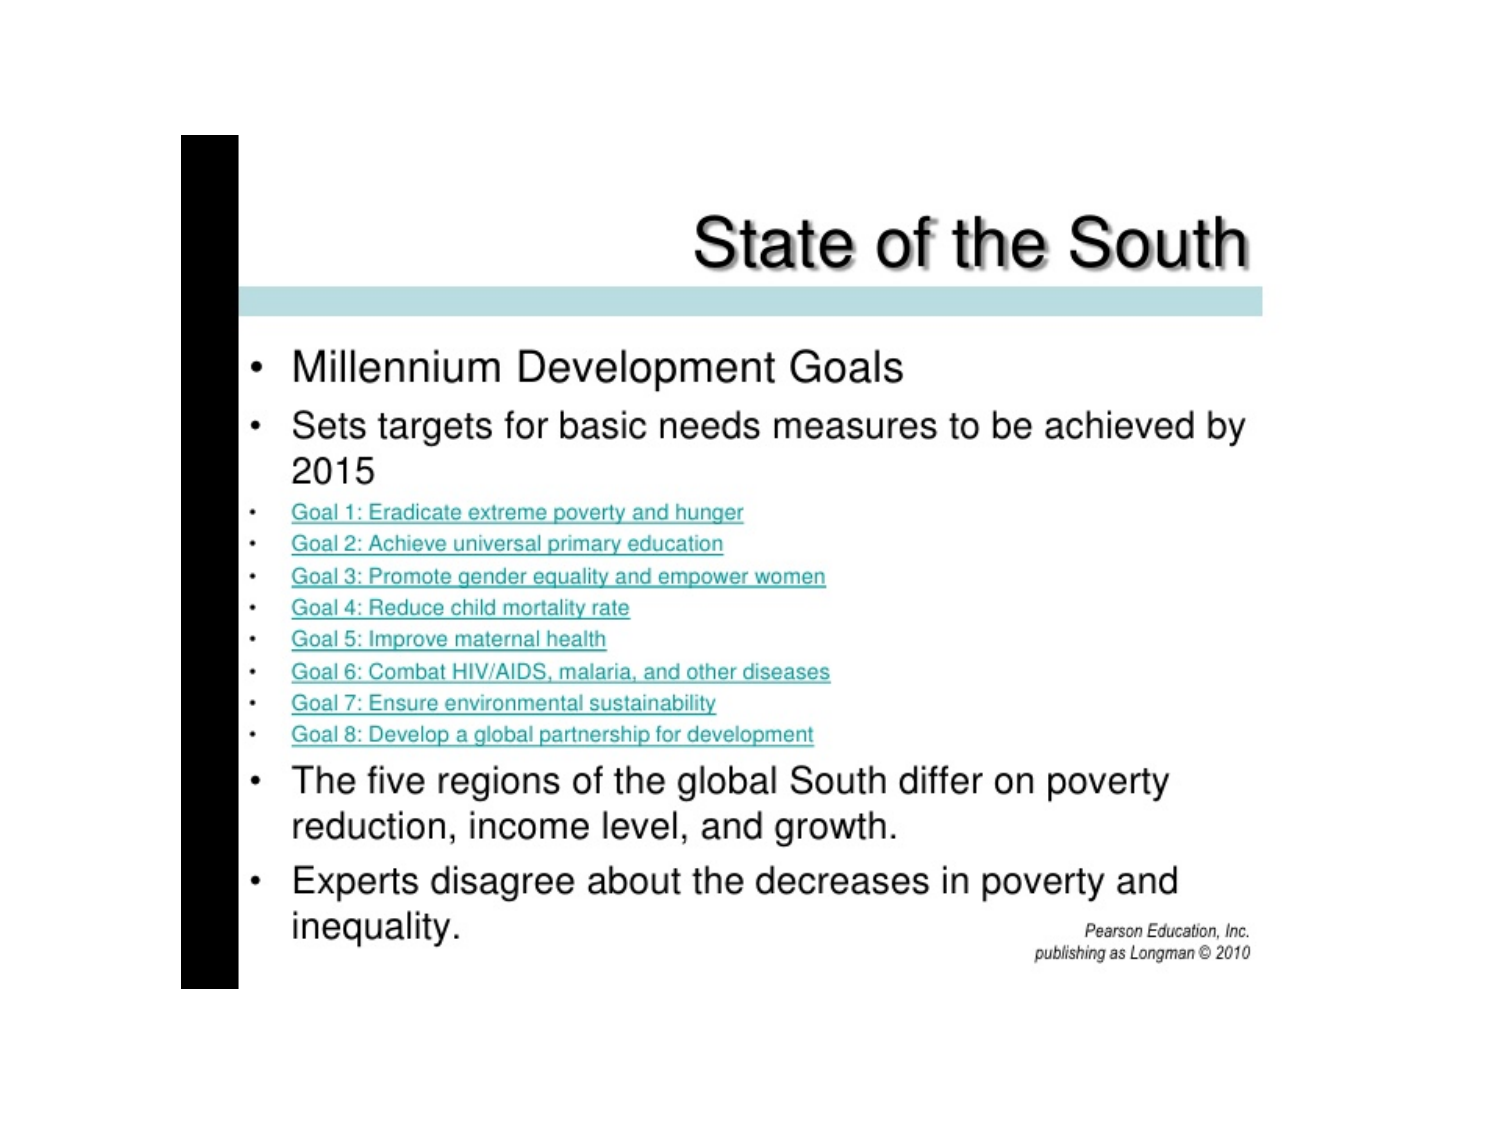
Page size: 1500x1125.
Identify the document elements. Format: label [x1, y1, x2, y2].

picture [180, 135, 1319, 990]
